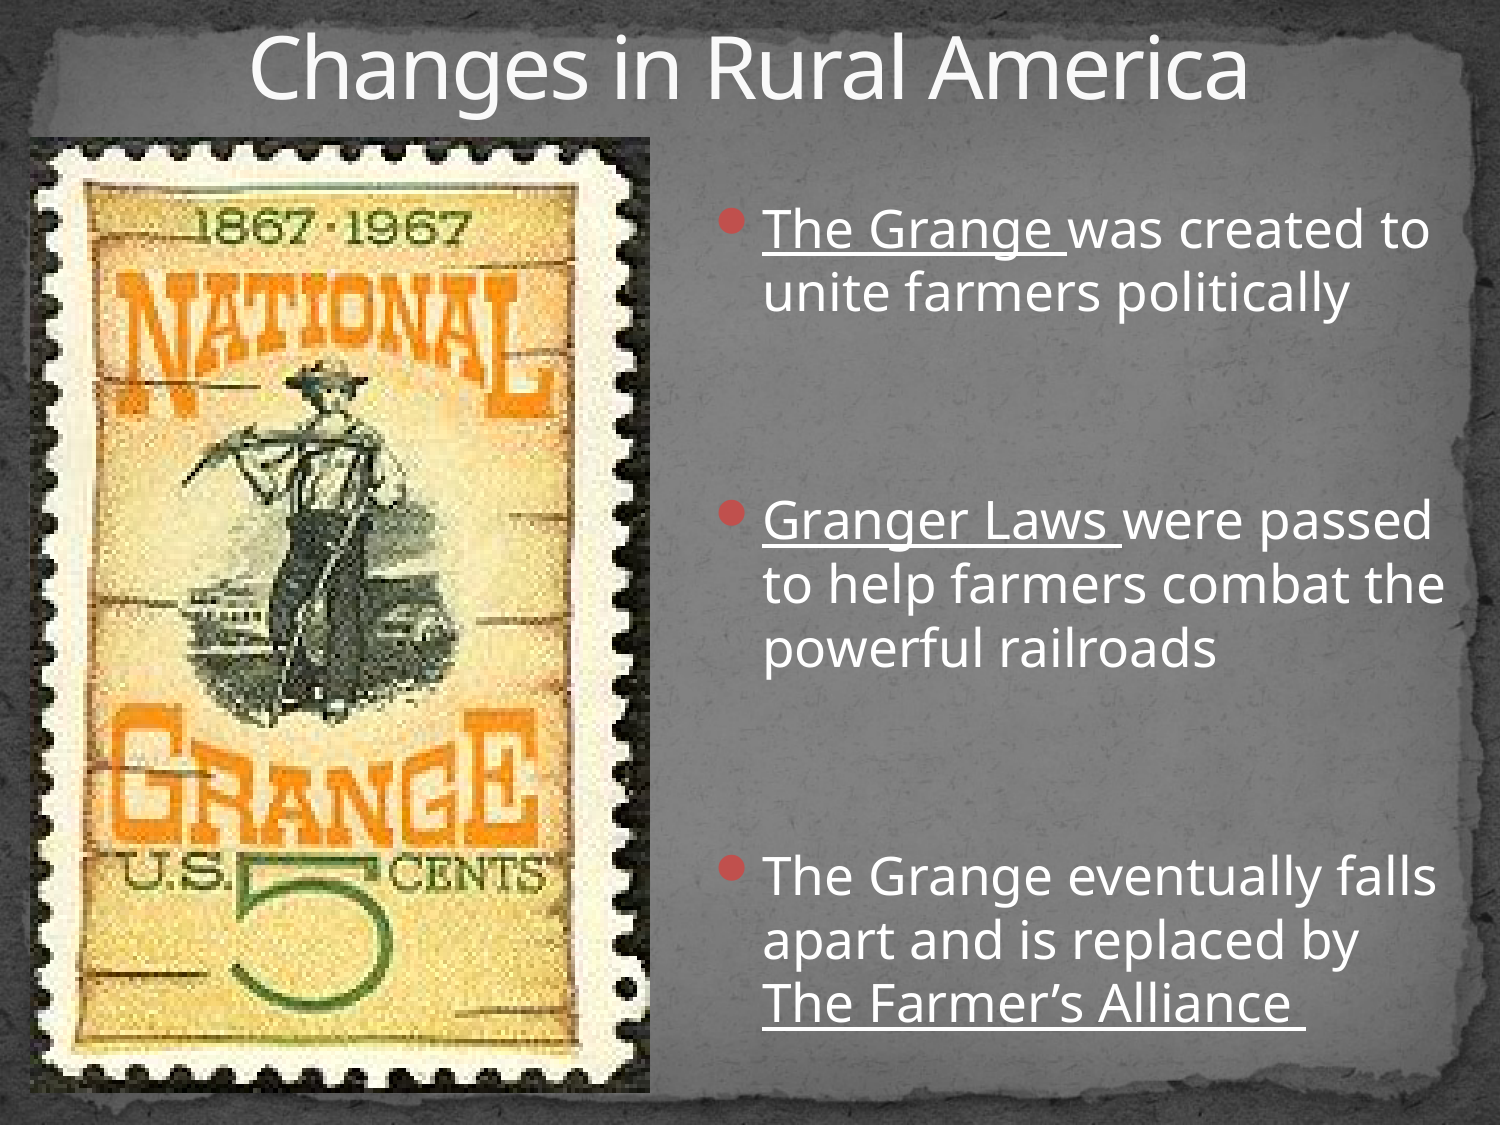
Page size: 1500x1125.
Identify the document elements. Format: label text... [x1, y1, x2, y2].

picture [30, 137, 651, 1093]
title Changes in Rural America [74, 0, 1425, 125]
list The Grange was created to unite farmers politically Granger Laws were passed to help farmers combat the powerful railroads The Grange eventually falls apart and is replaced by The Farmer’s Alliance [699, 187, 1463, 1050]
